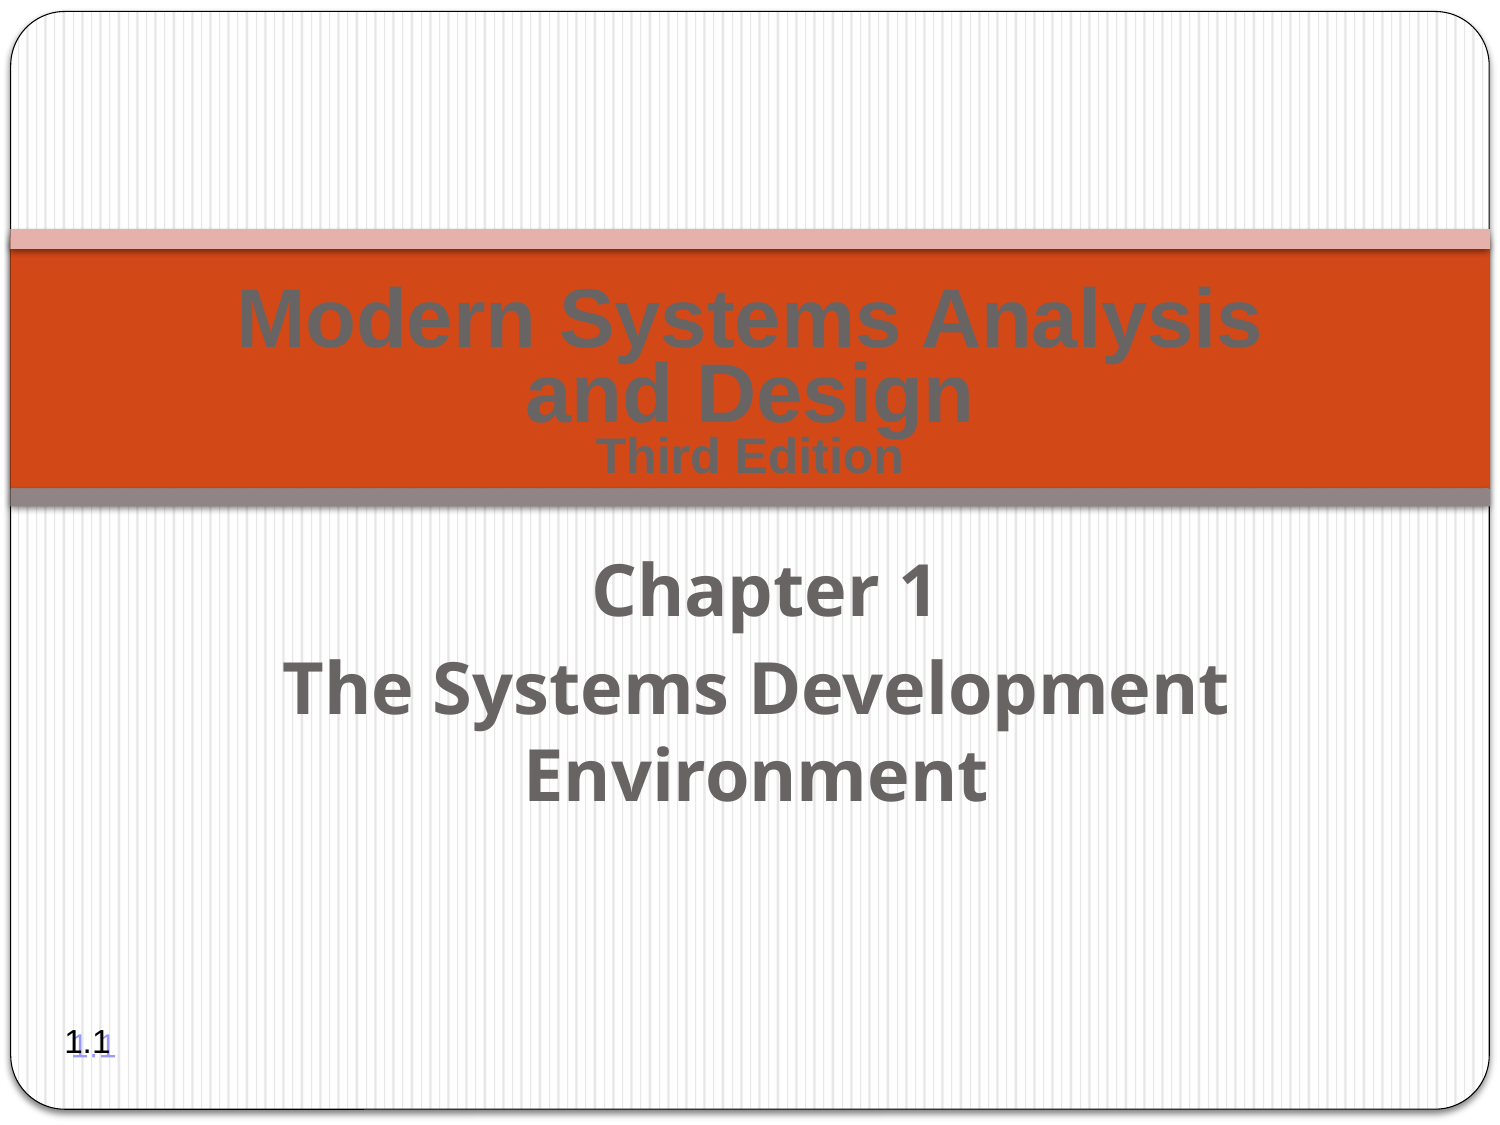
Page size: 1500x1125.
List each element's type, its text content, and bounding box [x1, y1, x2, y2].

text_box Modern Systems Analysis and Design Third Edition [137, 125, 1363, 613]
text_box 1.1 [37, 1012, 138, 1068]
subtitle Chapter 1 The Systems Development Environment [174, 613, 1338, 825]
